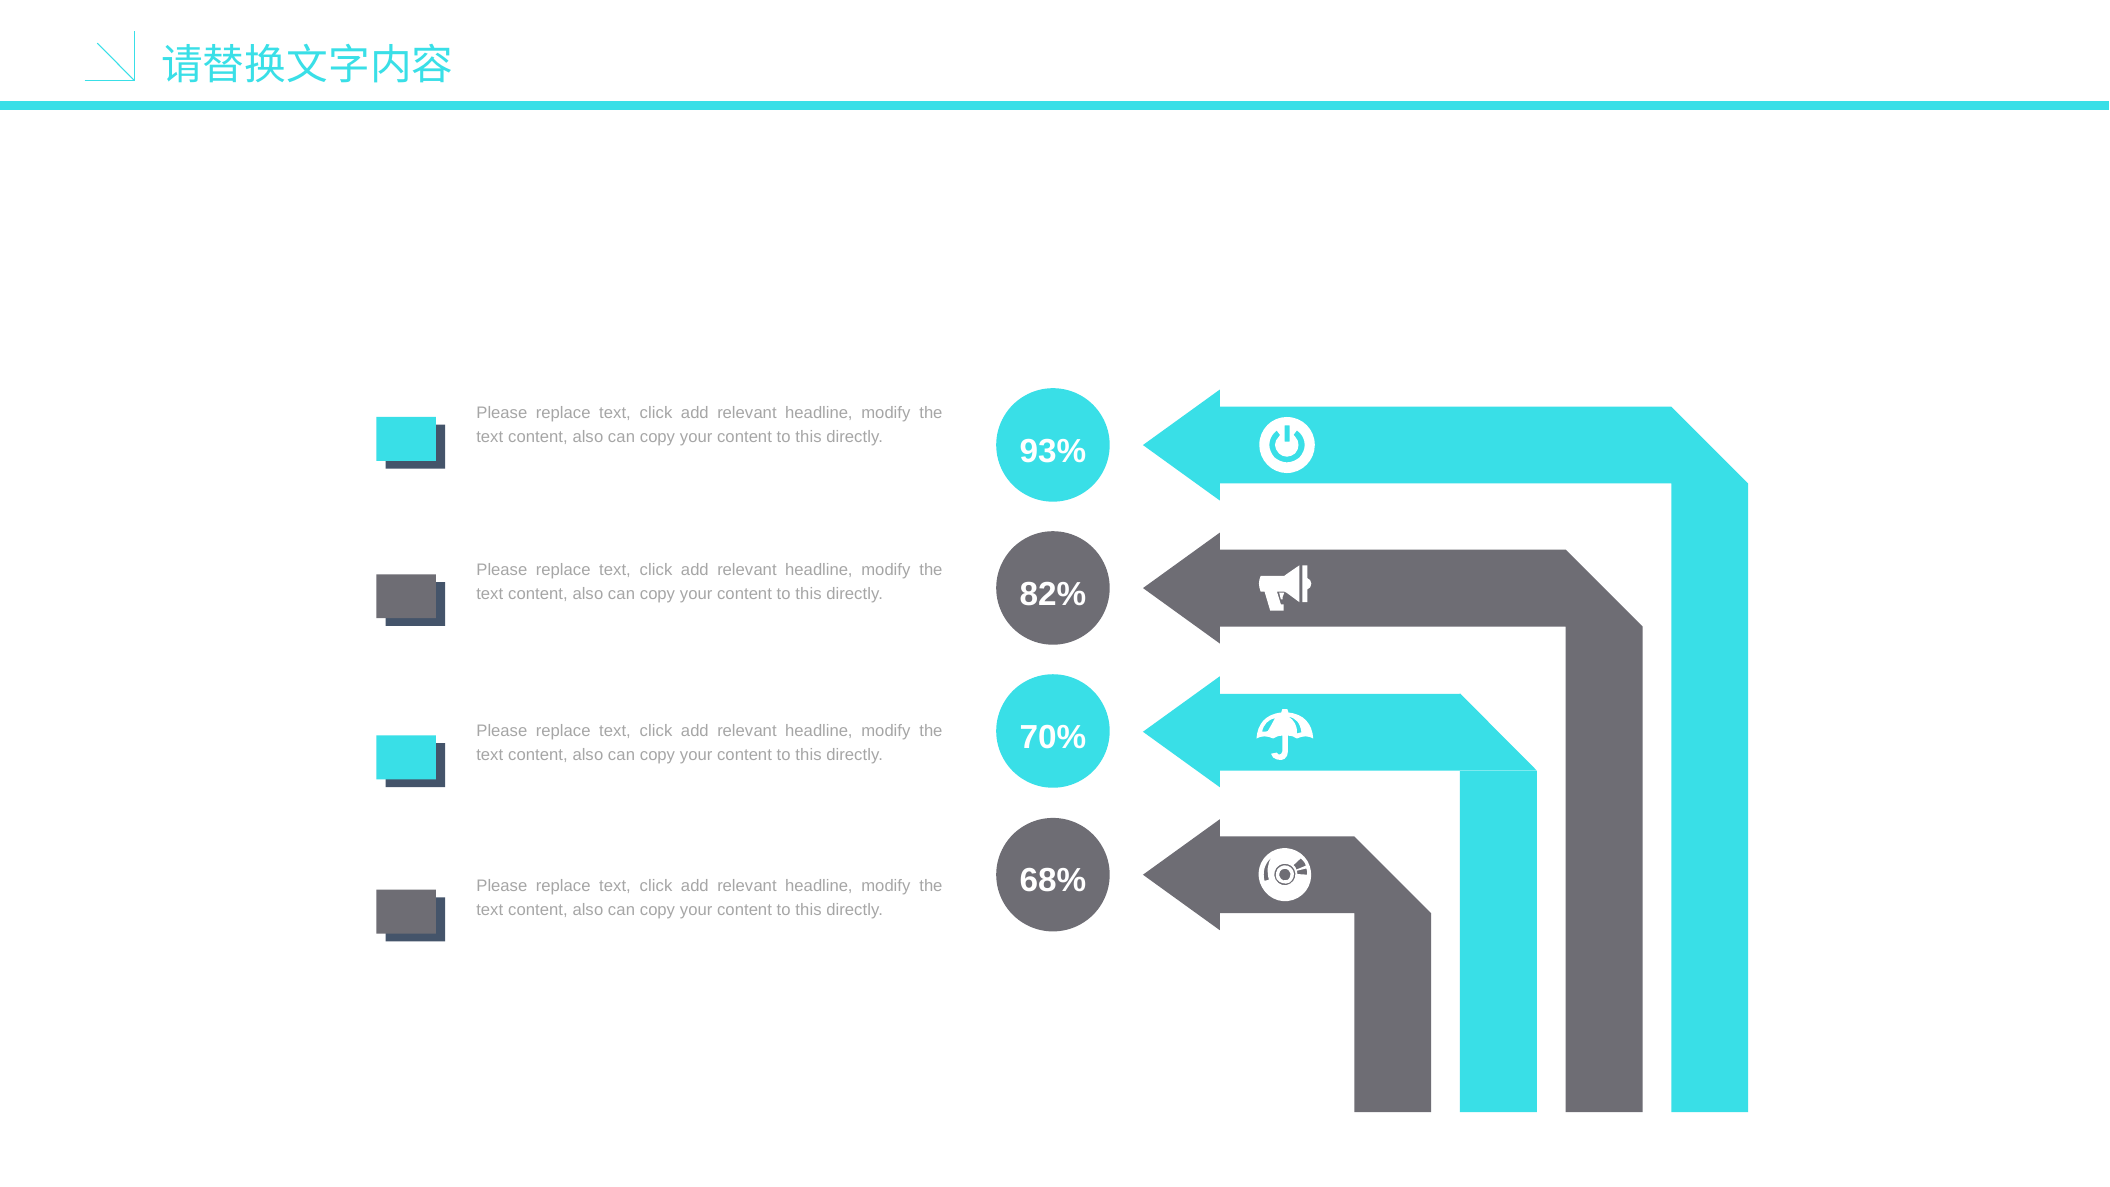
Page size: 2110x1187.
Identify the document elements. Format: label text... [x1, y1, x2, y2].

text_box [1142, 389, 1749, 1112]
text_box 请替换文字内容 [145, 22, 500, 94]
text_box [376, 416, 446, 469]
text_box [376, 735, 446, 788]
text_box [996, 674, 1110, 788]
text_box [1142, 819, 1432, 1112]
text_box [376, 574, 446, 626]
text_box Please replace text, click add relevant headline, modify the text content, also can copy your content to this directly. [461, 547, 959, 611]
text_box Please replace text, click add relevant headline, modify the text content, also can copy your content to this directly. [461, 390, 959, 453]
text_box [376, 889, 446, 942]
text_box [996, 817, 1110, 932]
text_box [996, 388, 1110, 502]
text_box Please replace text, click add relevant headline, modify the text content, also can copy your content to this directly. [461, 863, 959, 926]
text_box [996, 531, 1110, 645]
text_box Please replace text, click add relevant headline, modify the text content, also can copy your content to this directly. [461, 708, 959, 772]
